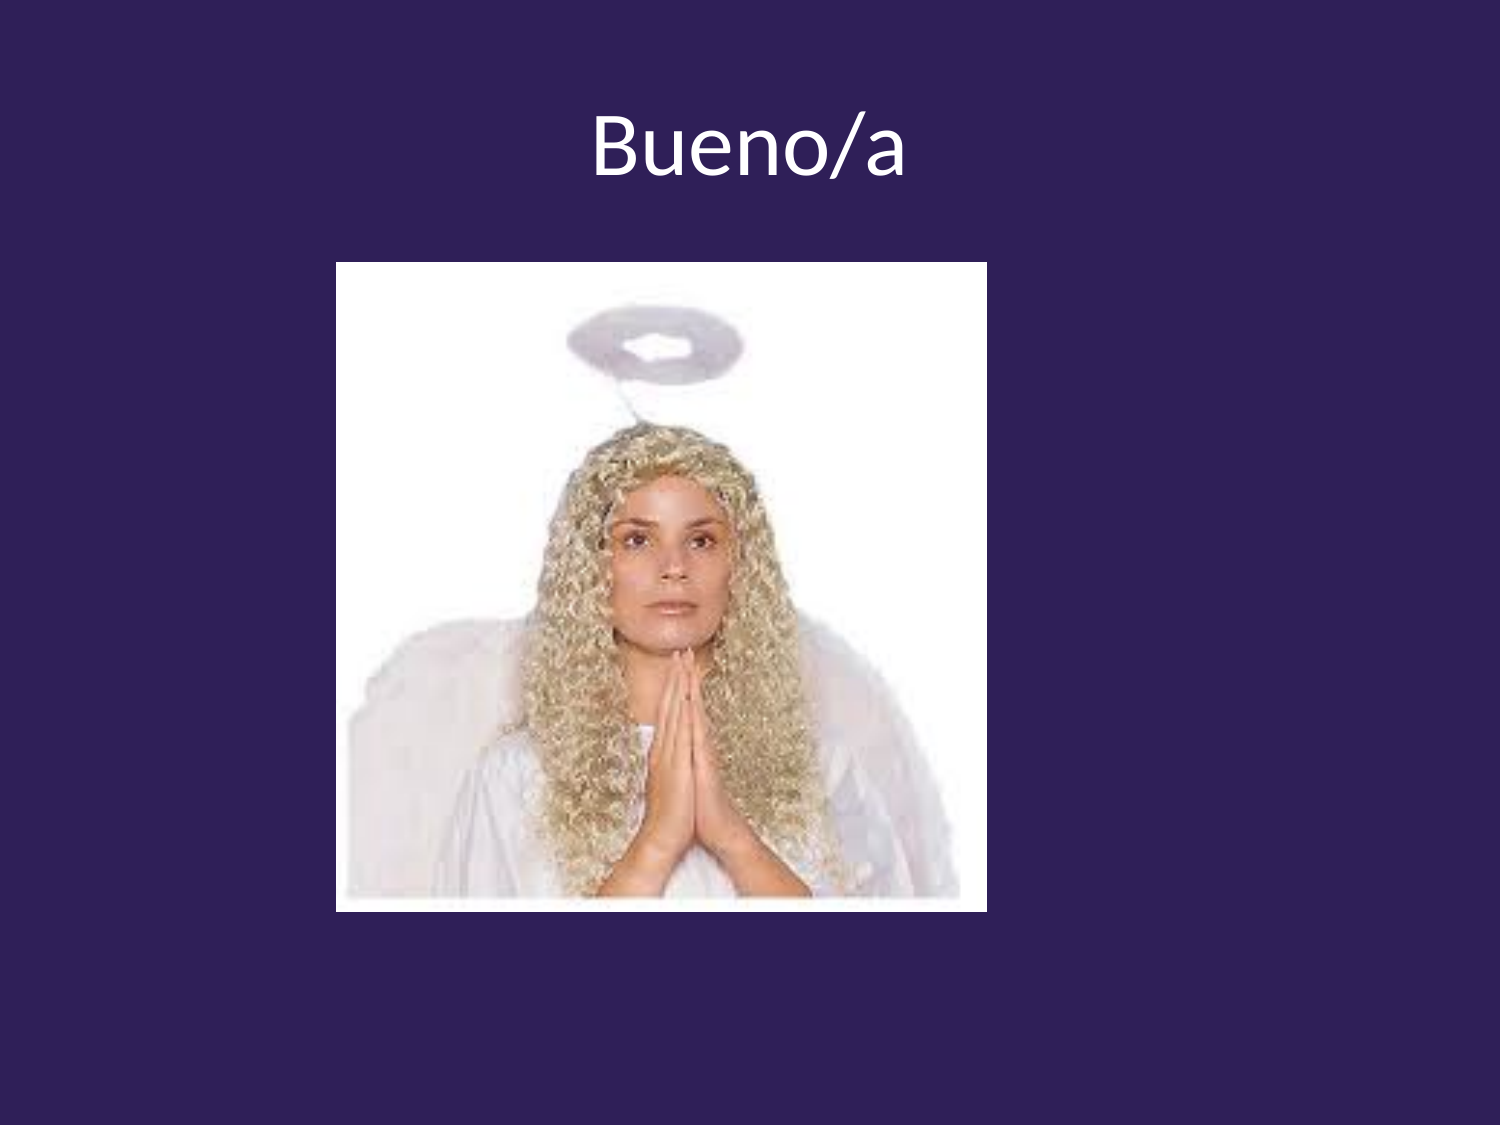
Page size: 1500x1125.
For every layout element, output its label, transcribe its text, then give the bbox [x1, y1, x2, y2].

picture [336, 262, 987, 913]
title Bueno/a [75, 45, 1425, 233]
